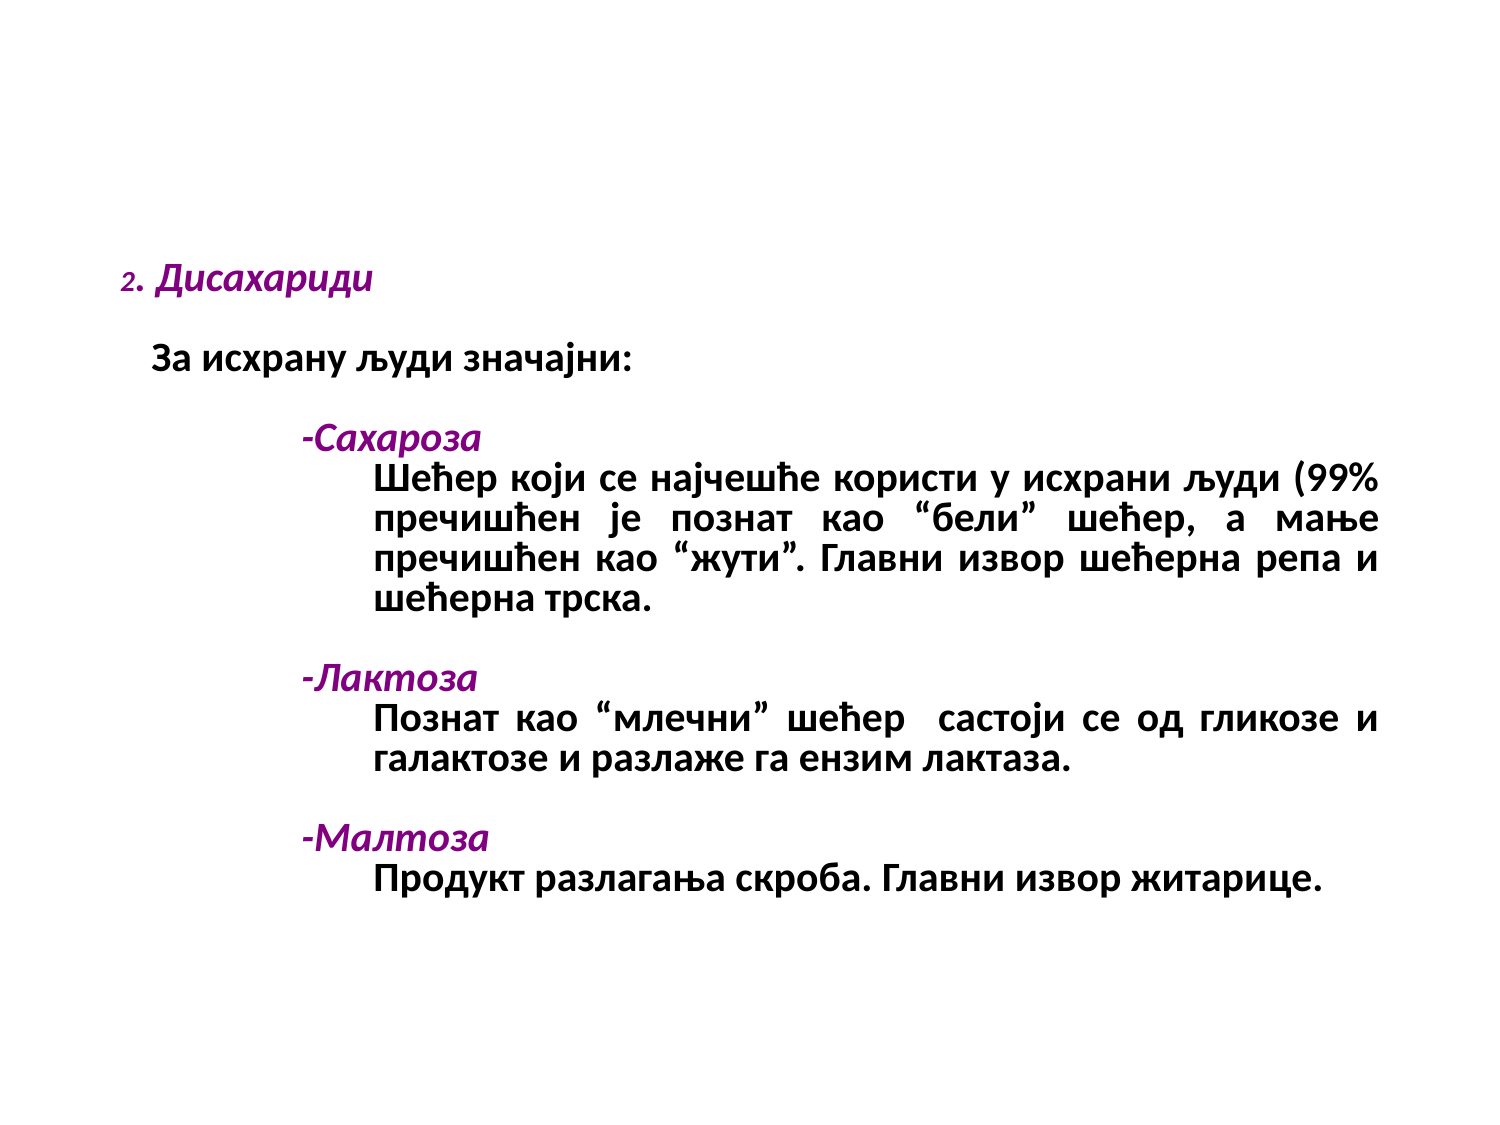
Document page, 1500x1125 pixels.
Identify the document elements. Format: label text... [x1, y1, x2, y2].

text_box 2. Дисахариди За исхрану људи значајни: -Сахароза Шећер који се најчешће користи у исхрани људи (99% пречишћен је познат као “бели” шећер, а мање пречишћен као “жути”. Главни извор шећерна репа и шећерна трска. -Лактоза Познат као “млечни” шећер састоји се од гликозе и галактозе и разлаже га ензим лактаза. -Малтоза Продукт разлагања скроба. Главни извор житарице. [105, 252, 1395, 907]
